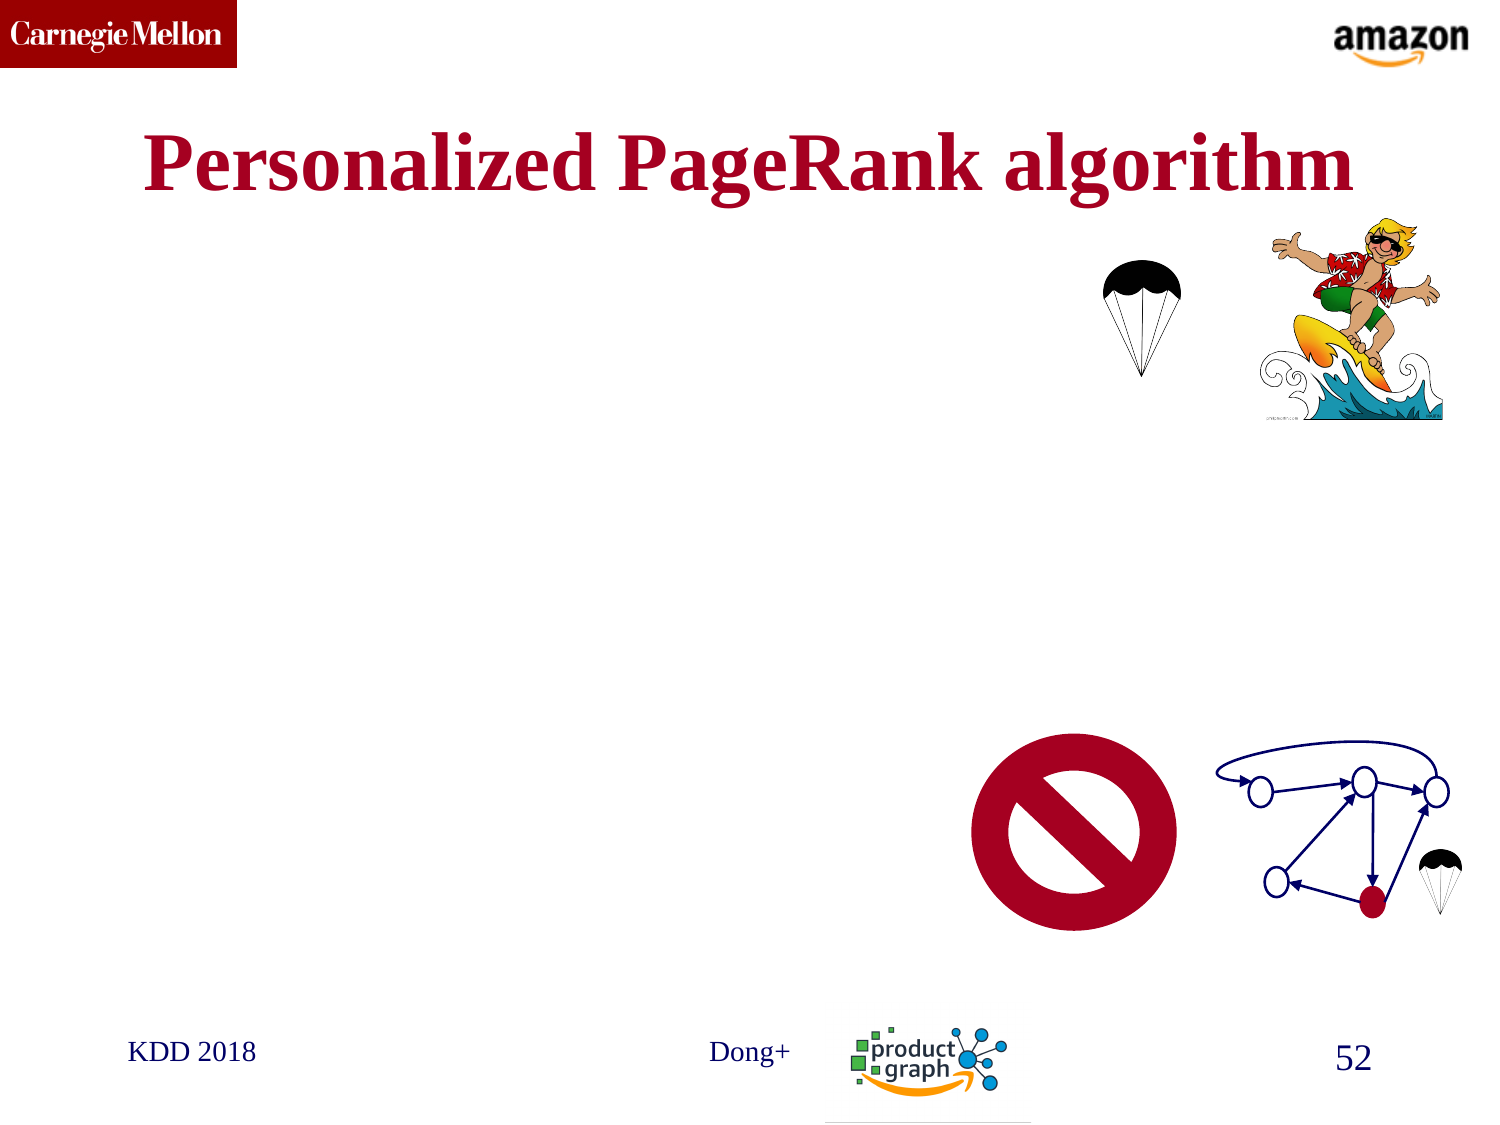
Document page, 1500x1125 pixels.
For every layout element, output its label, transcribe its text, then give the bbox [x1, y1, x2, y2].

footer Dong+ [512, 1024, 988, 1101]
title Personalized PageRank algorithm [112, 99, 1388, 213]
picture [1419, 849, 1462, 915]
picture [1322, 4, 1484, 88]
slide_number KDD 2018 [112, 1024, 426, 1101]
picture [0, 0, 237, 68]
slide_number 52 [1074, 1024, 1388, 1101]
picture [1103, 259, 1181, 377]
picture [1256, 212, 1449, 425]
text_box [971, 733, 1177, 931]
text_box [1248, 766, 1449, 918]
